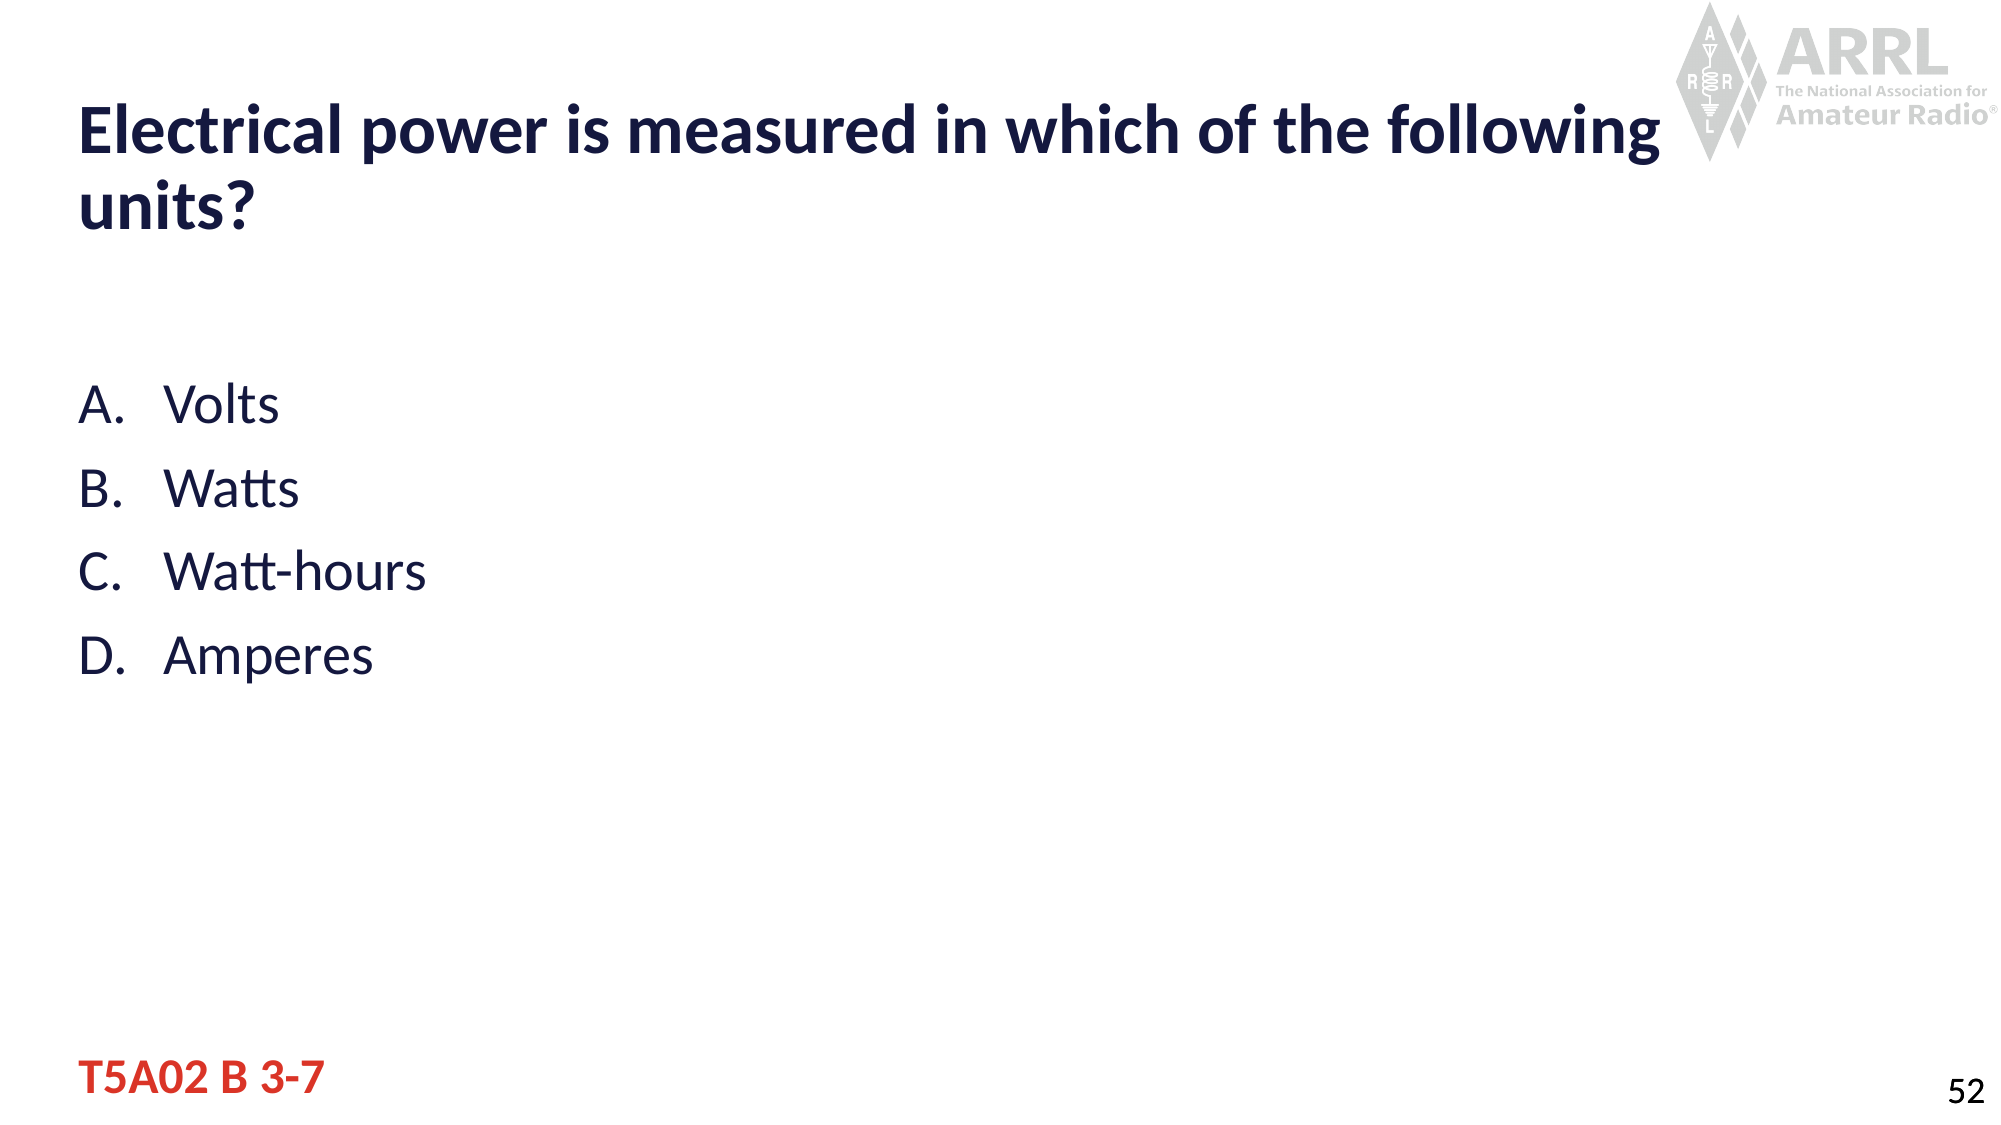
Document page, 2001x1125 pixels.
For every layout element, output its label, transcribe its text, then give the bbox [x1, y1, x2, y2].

text_box T5A02 B 3-7 [63, 1036, 921, 1112]
title Electrical power is measured in which of the following units? [63, 59, 1863, 278]
picture [1674, 0, 2000, 164]
list Volts Watts Watt-hours Amperes [63, 365, 1863, 989]
